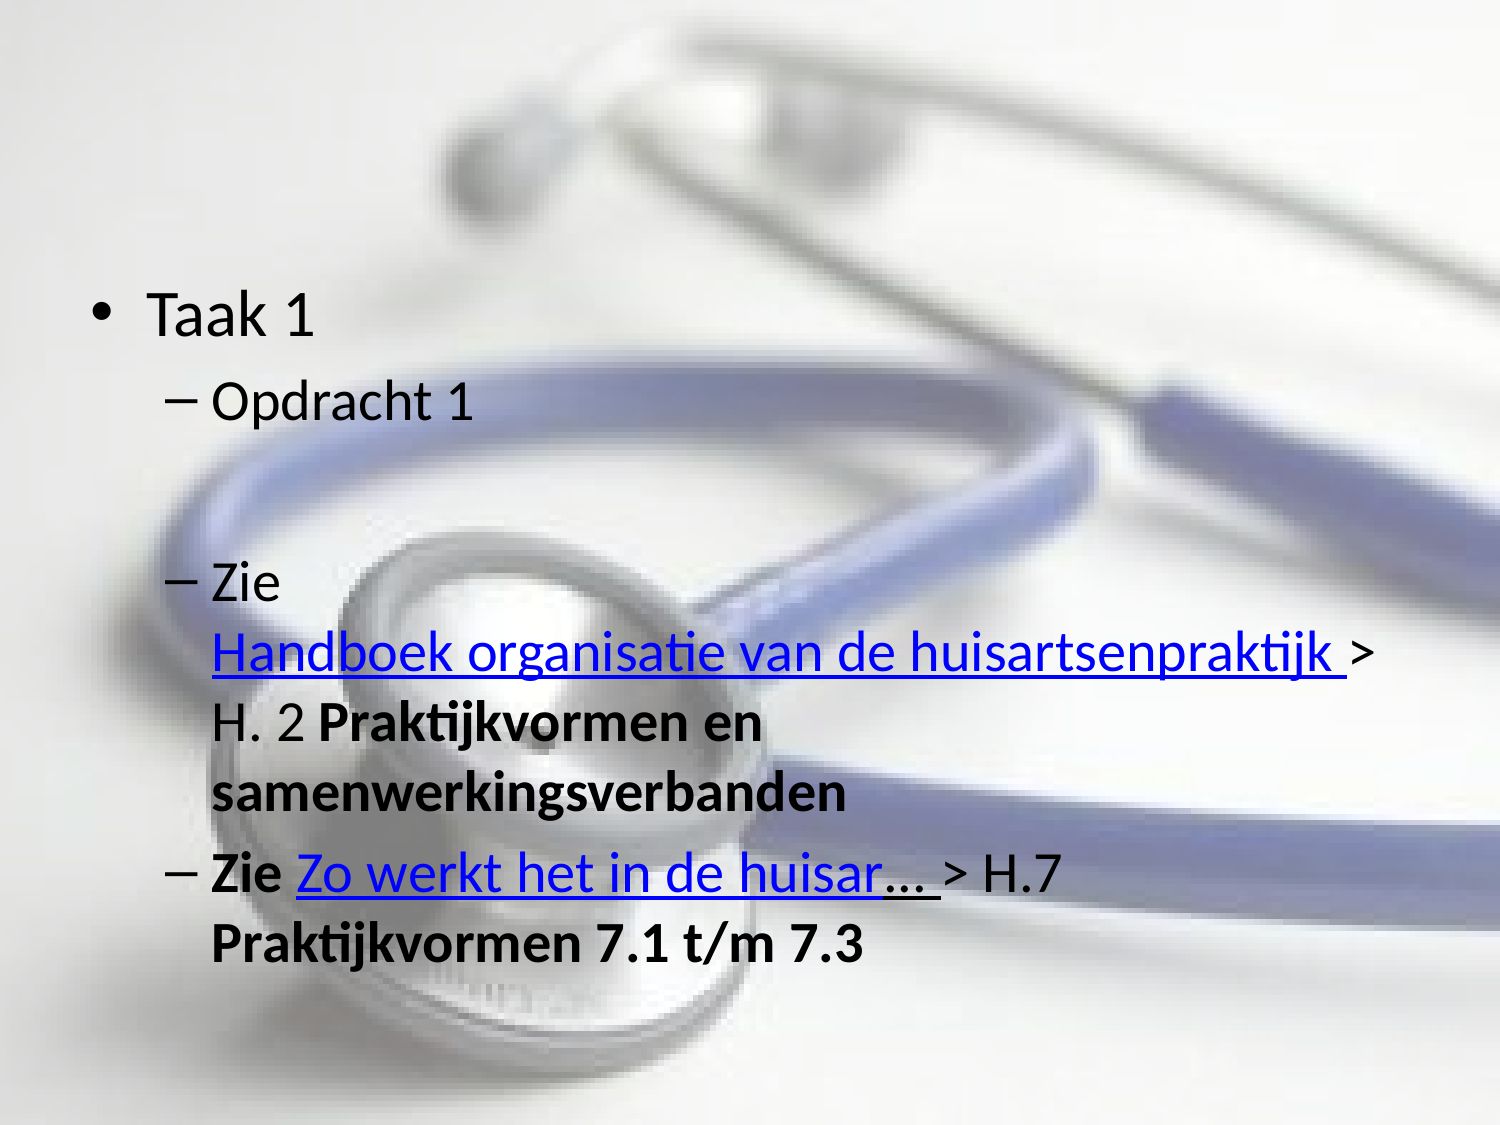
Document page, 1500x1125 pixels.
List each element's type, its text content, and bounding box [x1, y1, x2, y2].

list Taak 1 Opdracht 1 Zie Handboek organisatie van de huisartsenpraktijk > H. 2 Praktijkvormen en samenwerkingsverbanden Zie Zo werkt het in de huisar... > H.7 Praktijkvormen 7.1 t/m 7.3 [75, 262, 1425, 1005]
